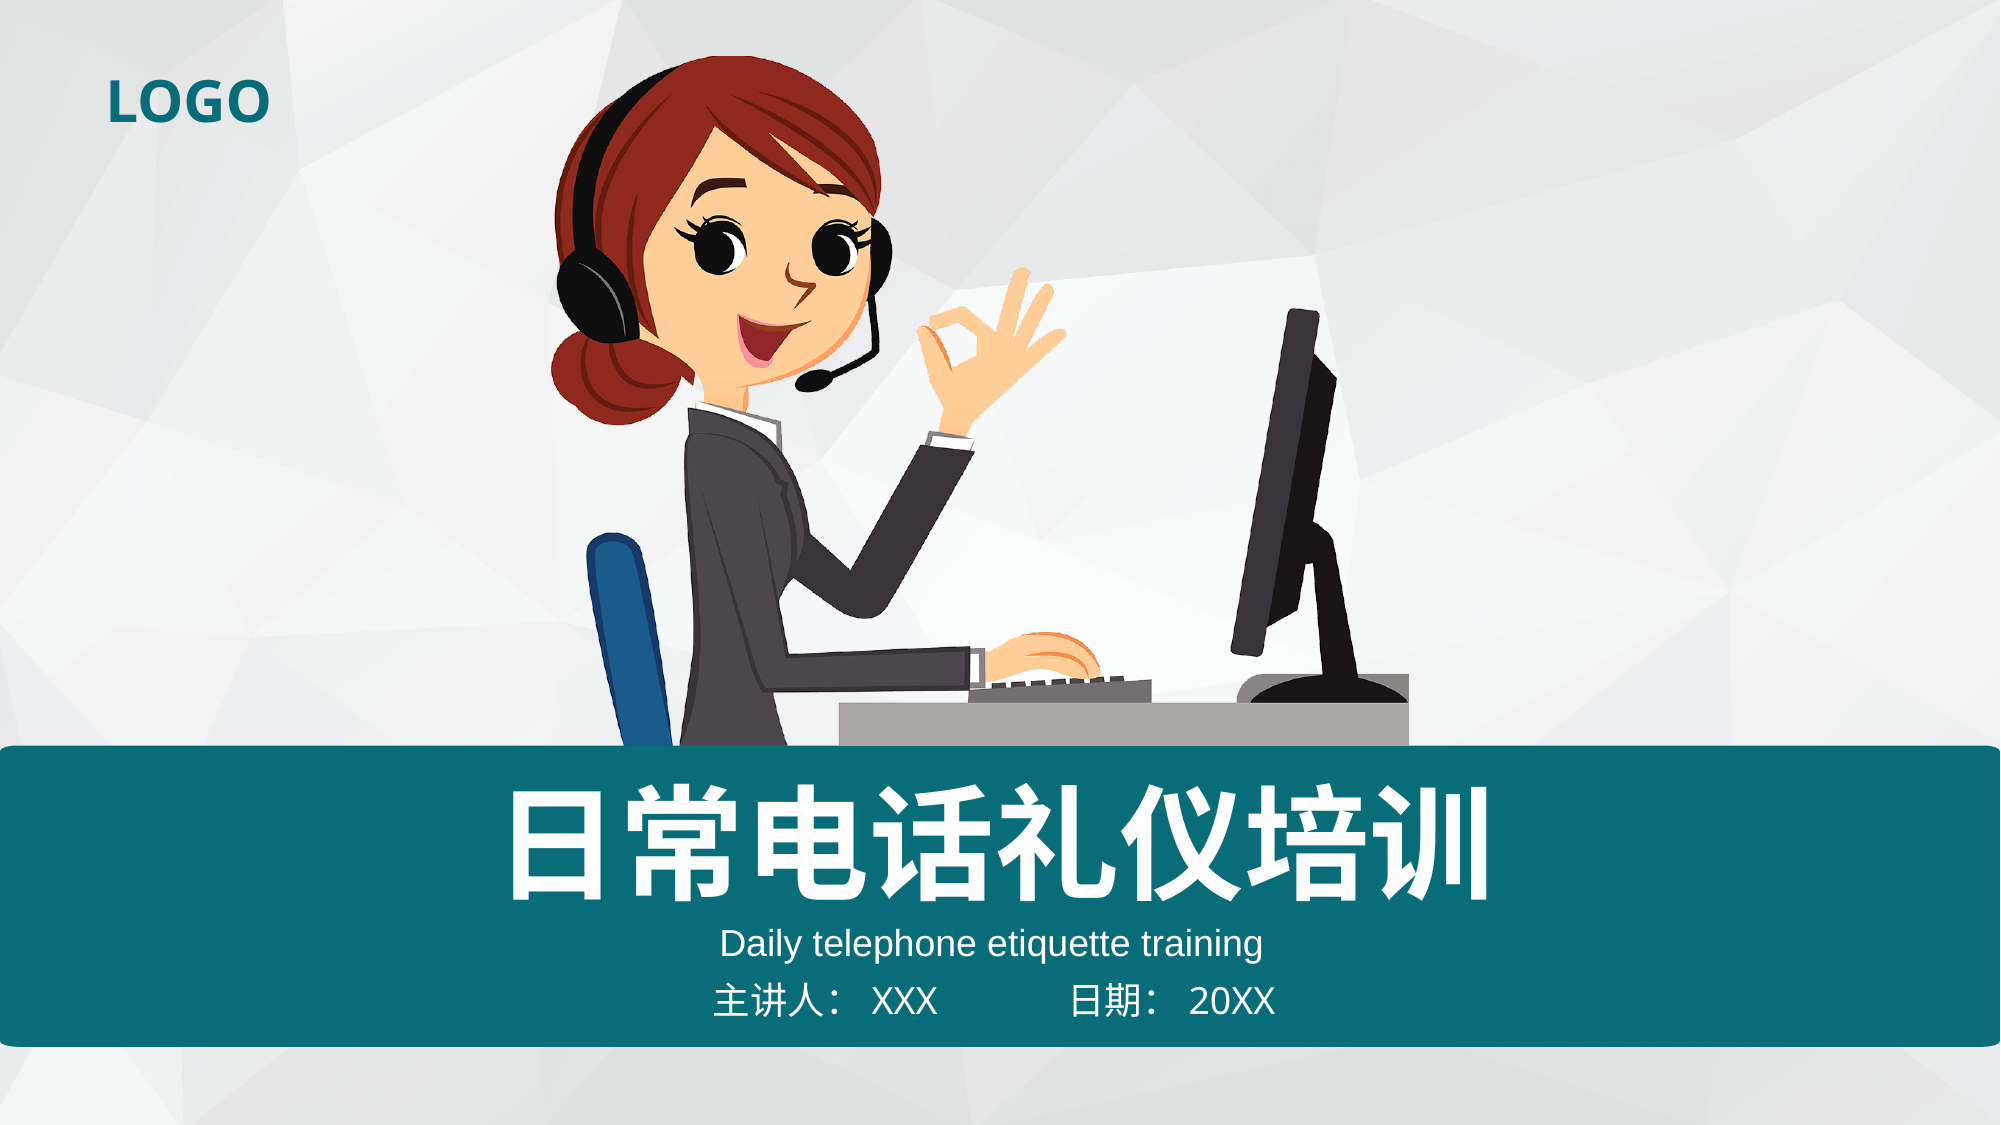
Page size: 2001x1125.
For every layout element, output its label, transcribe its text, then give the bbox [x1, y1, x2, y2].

text_box 日常电话礼仪培训 [267, 733, 1721, 947]
text_box Daily telephone etiquette training [704, 911, 1308, 972]
text_box 日期：20XX [1052, 969, 1402, 1035]
text_box LOGO [90, 56, 316, 146]
text_box [0, 745, 2000, 1047]
text_box 主讲人：XXX [697, 969, 1048, 1035]
picture [0, 1043, 2000, 1125]
picture [0, 0, 2000, 749]
